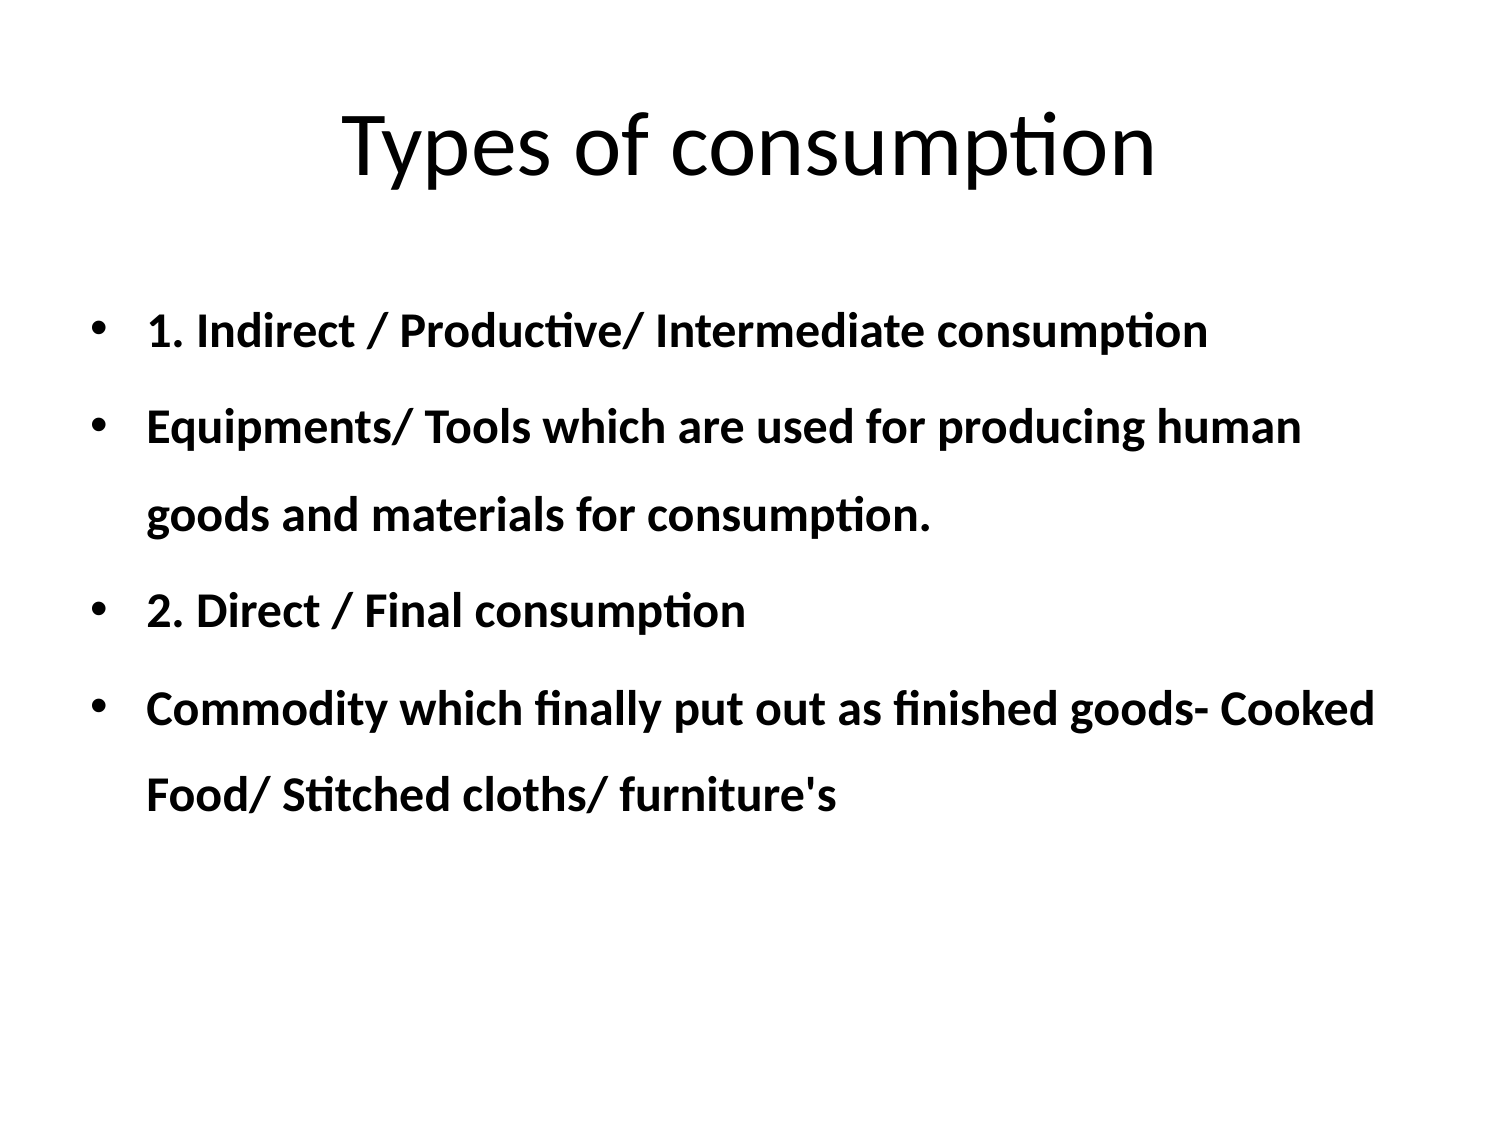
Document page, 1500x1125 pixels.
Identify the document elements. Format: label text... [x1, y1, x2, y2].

list 1. Indirect / Productive/ Intermediate consumption Equipments/ Tools which are used for producing human goods and materials for consumption. 2. Direct / Final consumption Commodity which finally put out as finished goods- Cooked Food/ Stitched cloths/ furniture's [75, 262, 1425, 1005]
title Types of consumption [75, 45, 1425, 233]
